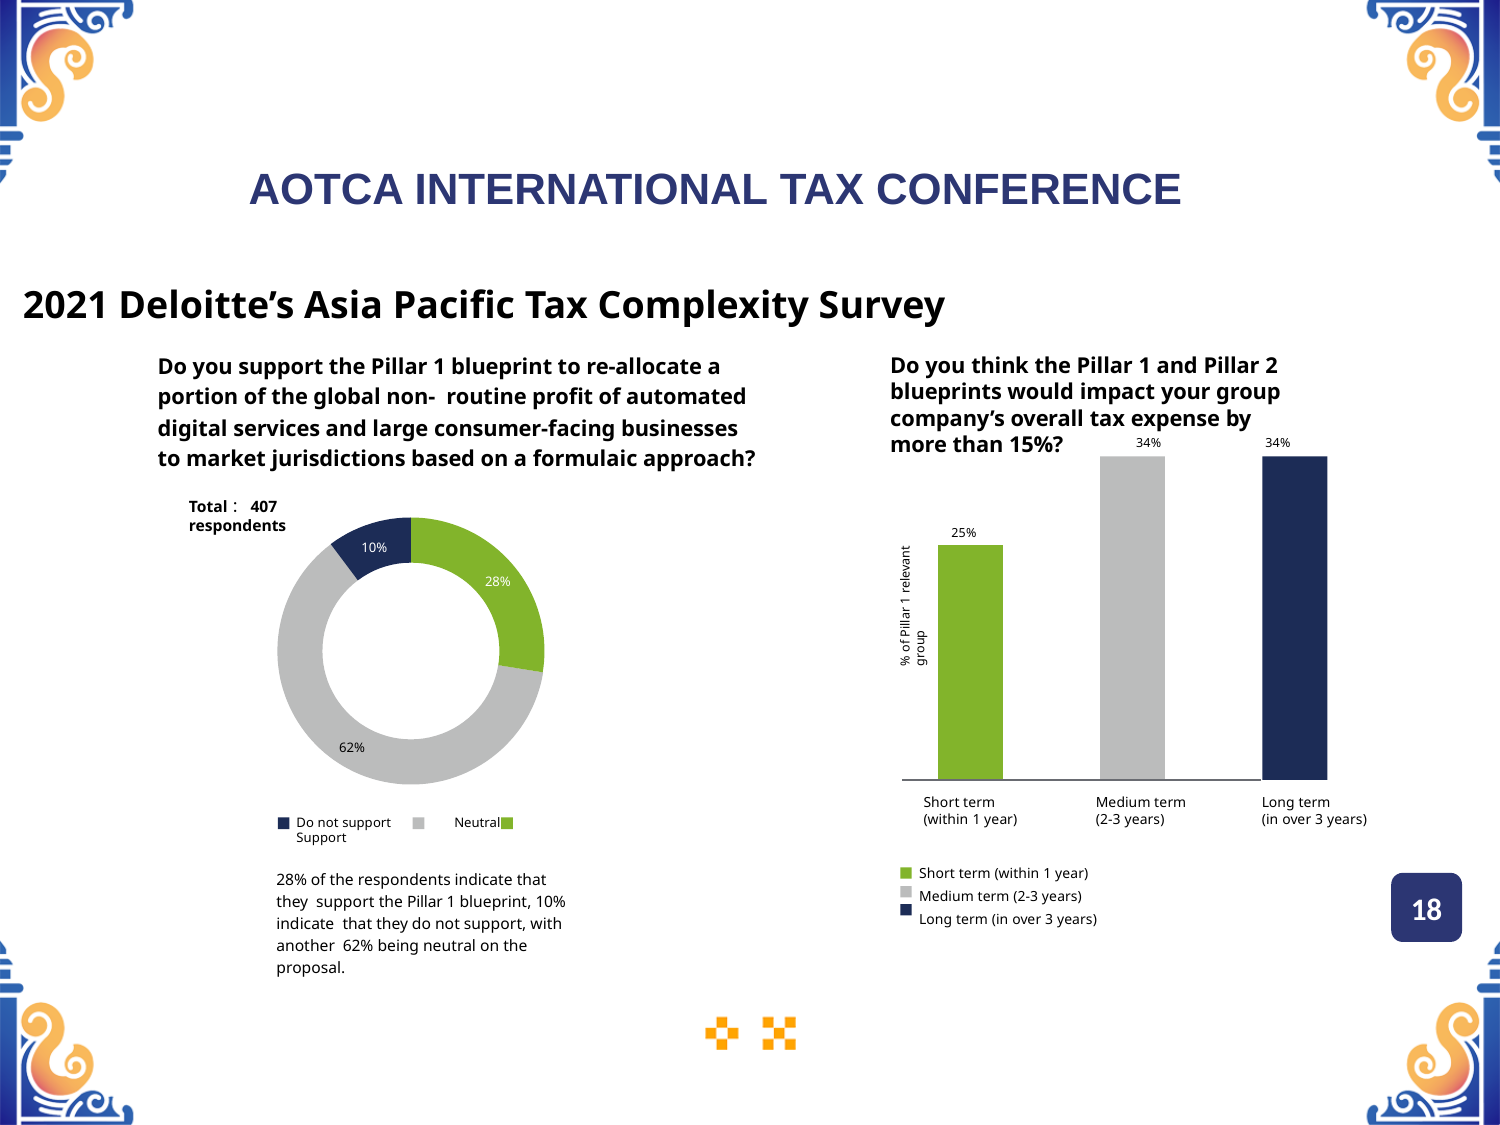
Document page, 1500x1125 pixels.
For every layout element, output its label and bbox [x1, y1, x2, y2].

picture [0, 0, 1500, 1125]
text_box [277, 517, 545, 785]
text_box [937, 456, 1328, 780]
